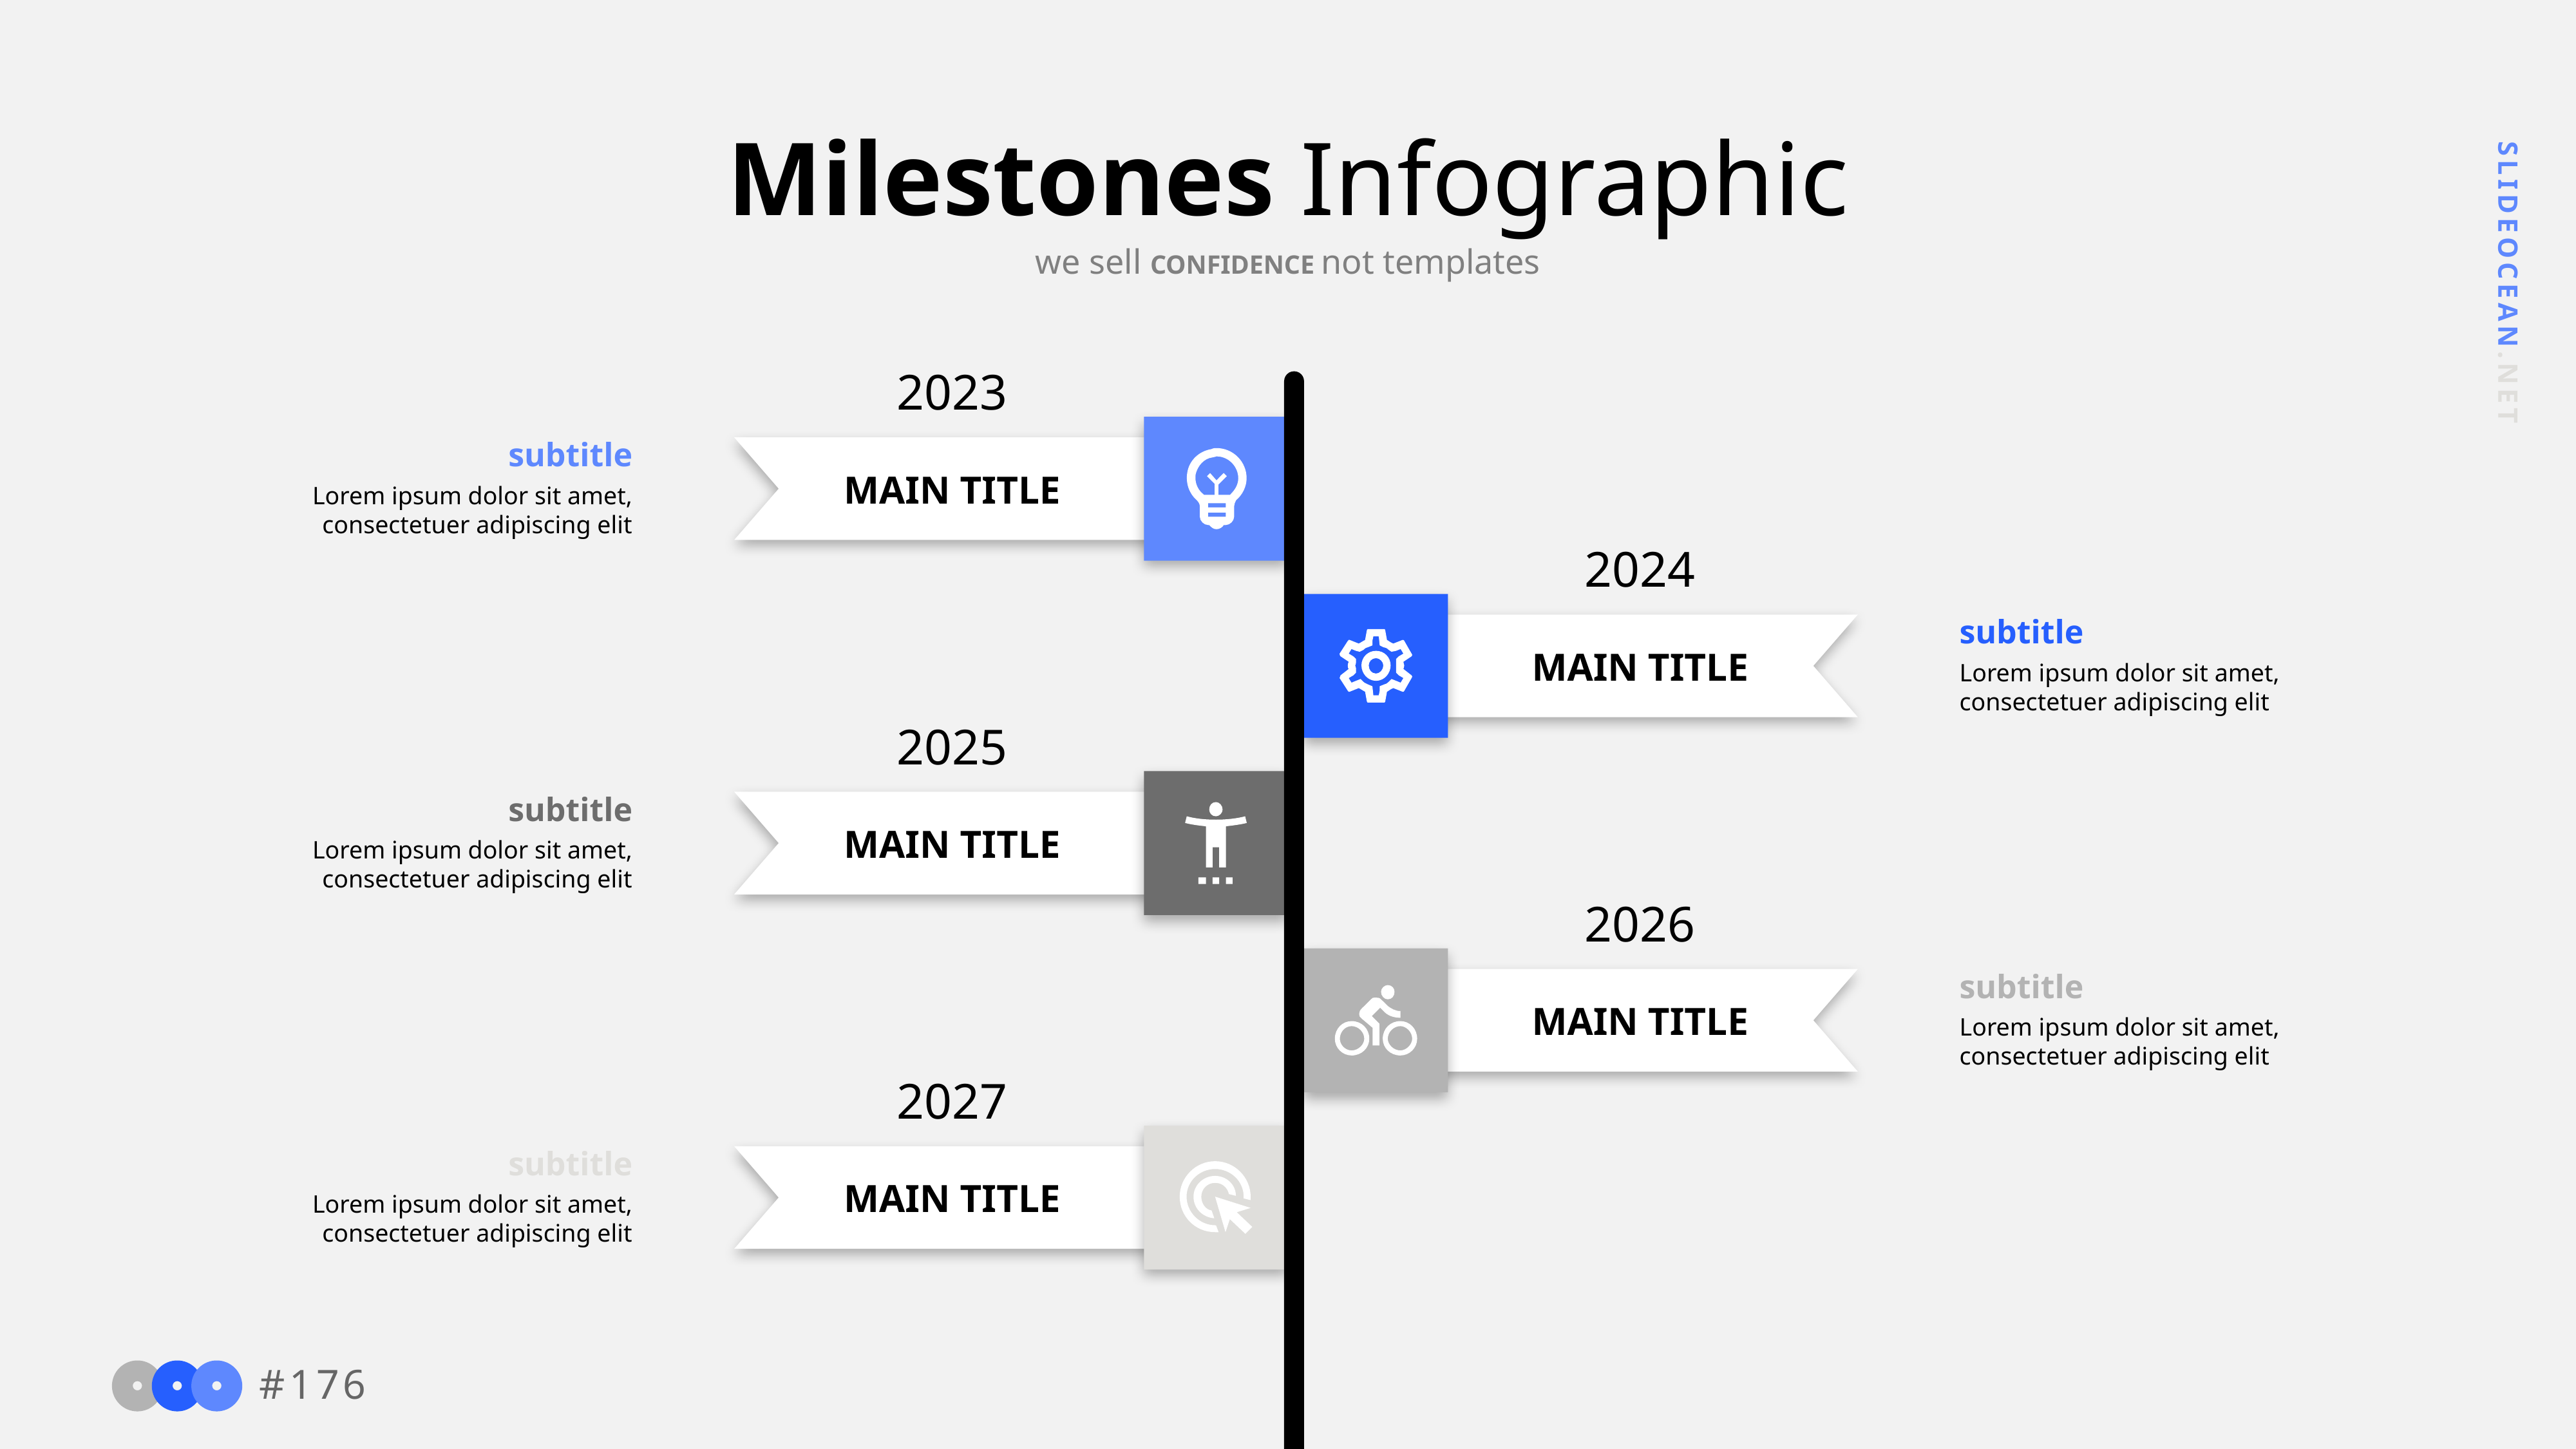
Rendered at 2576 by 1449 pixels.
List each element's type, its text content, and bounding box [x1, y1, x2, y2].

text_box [1184, 448, 1247, 530]
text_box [734, 1125, 1289, 1270]
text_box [1303, 948, 1859, 1093]
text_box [288, 783, 643, 899]
text_box 2024 [1486, 534, 1794, 593]
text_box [734, 770, 1289, 916]
text_box 2025 [799, 711, 1106, 770]
text_box 2023 [799, 357, 1106, 416]
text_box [1303, 593, 1859, 739]
text_box 2026 [1486, 888, 1794, 948]
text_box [288, 1138, 643, 1253]
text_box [1949, 606, 2304, 721]
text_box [734, 416, 1289, 562]
text_box 2027 [799, 1065, 1106, 1125]
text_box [1949, 960, 2304, 1076]
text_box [288, 429, 643, 544]
text_box we sell CONFIDENCE not templates [1026, 235, 1550, 285]
text_box Milestones Infographic [717, 110, 1859, 241]
text_box [1283, 370, 1305, 1449]
text_box #176 [259, 1359, 405, 1408]
